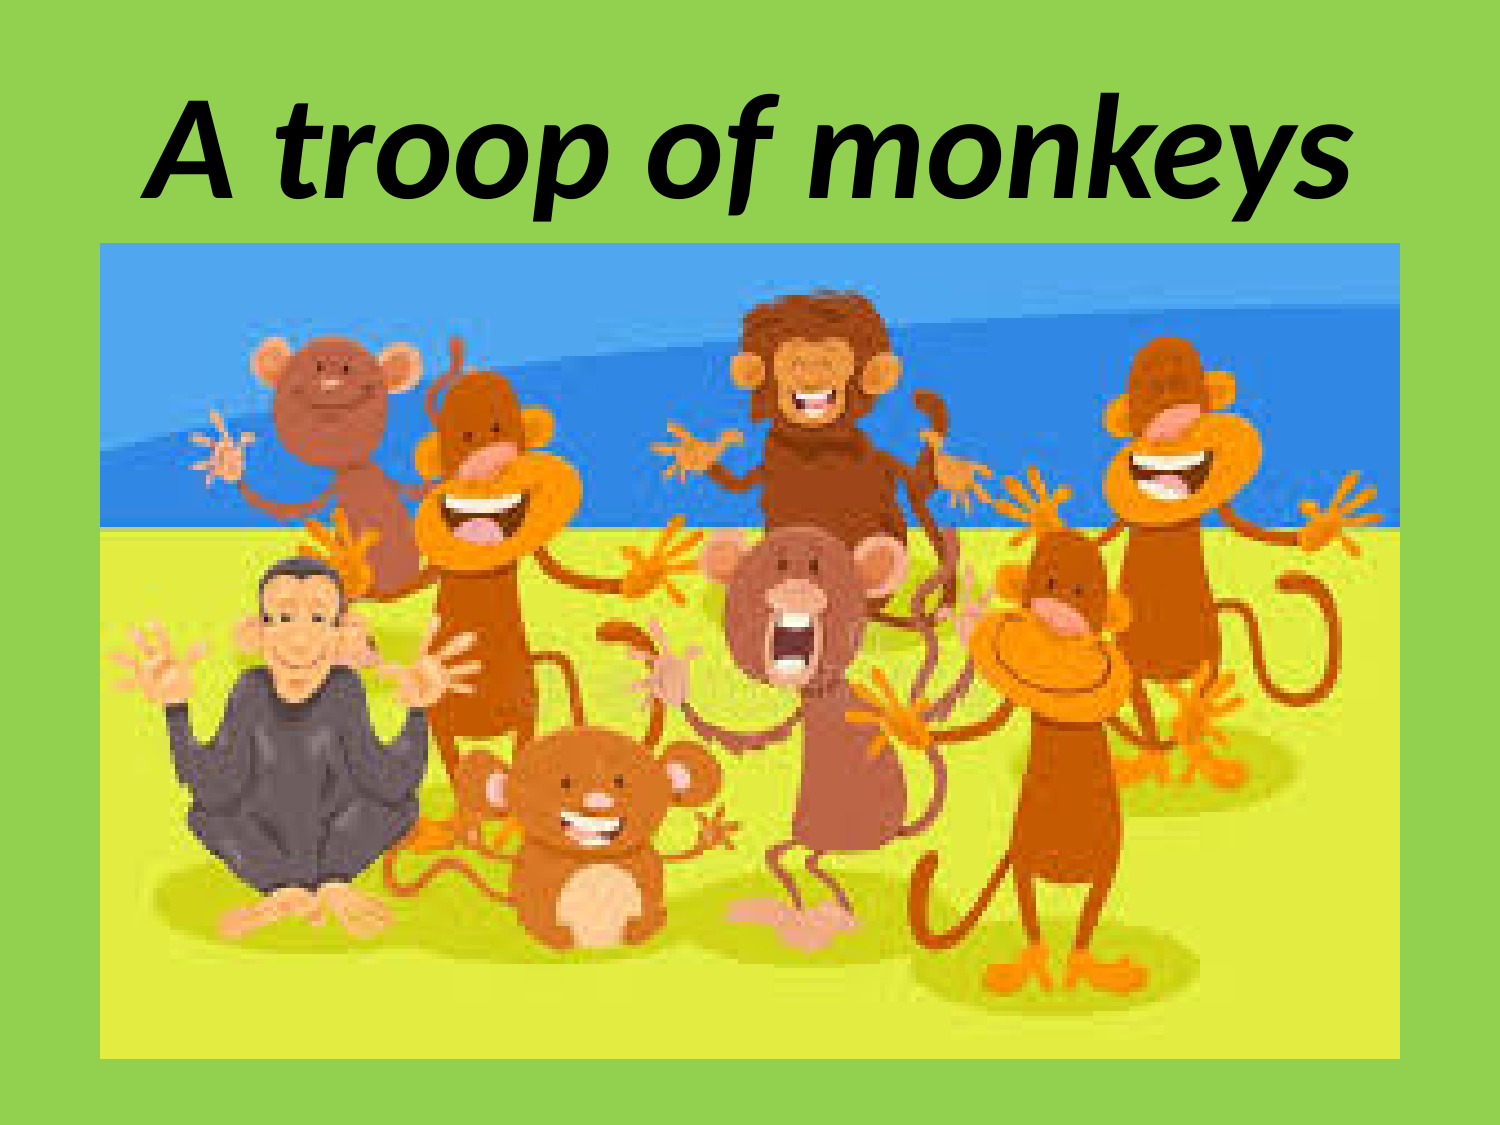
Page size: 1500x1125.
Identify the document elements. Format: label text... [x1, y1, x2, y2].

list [100, 243, 1400, 1059]
title A troop of monkeys [75, 45, 1425, 233]
